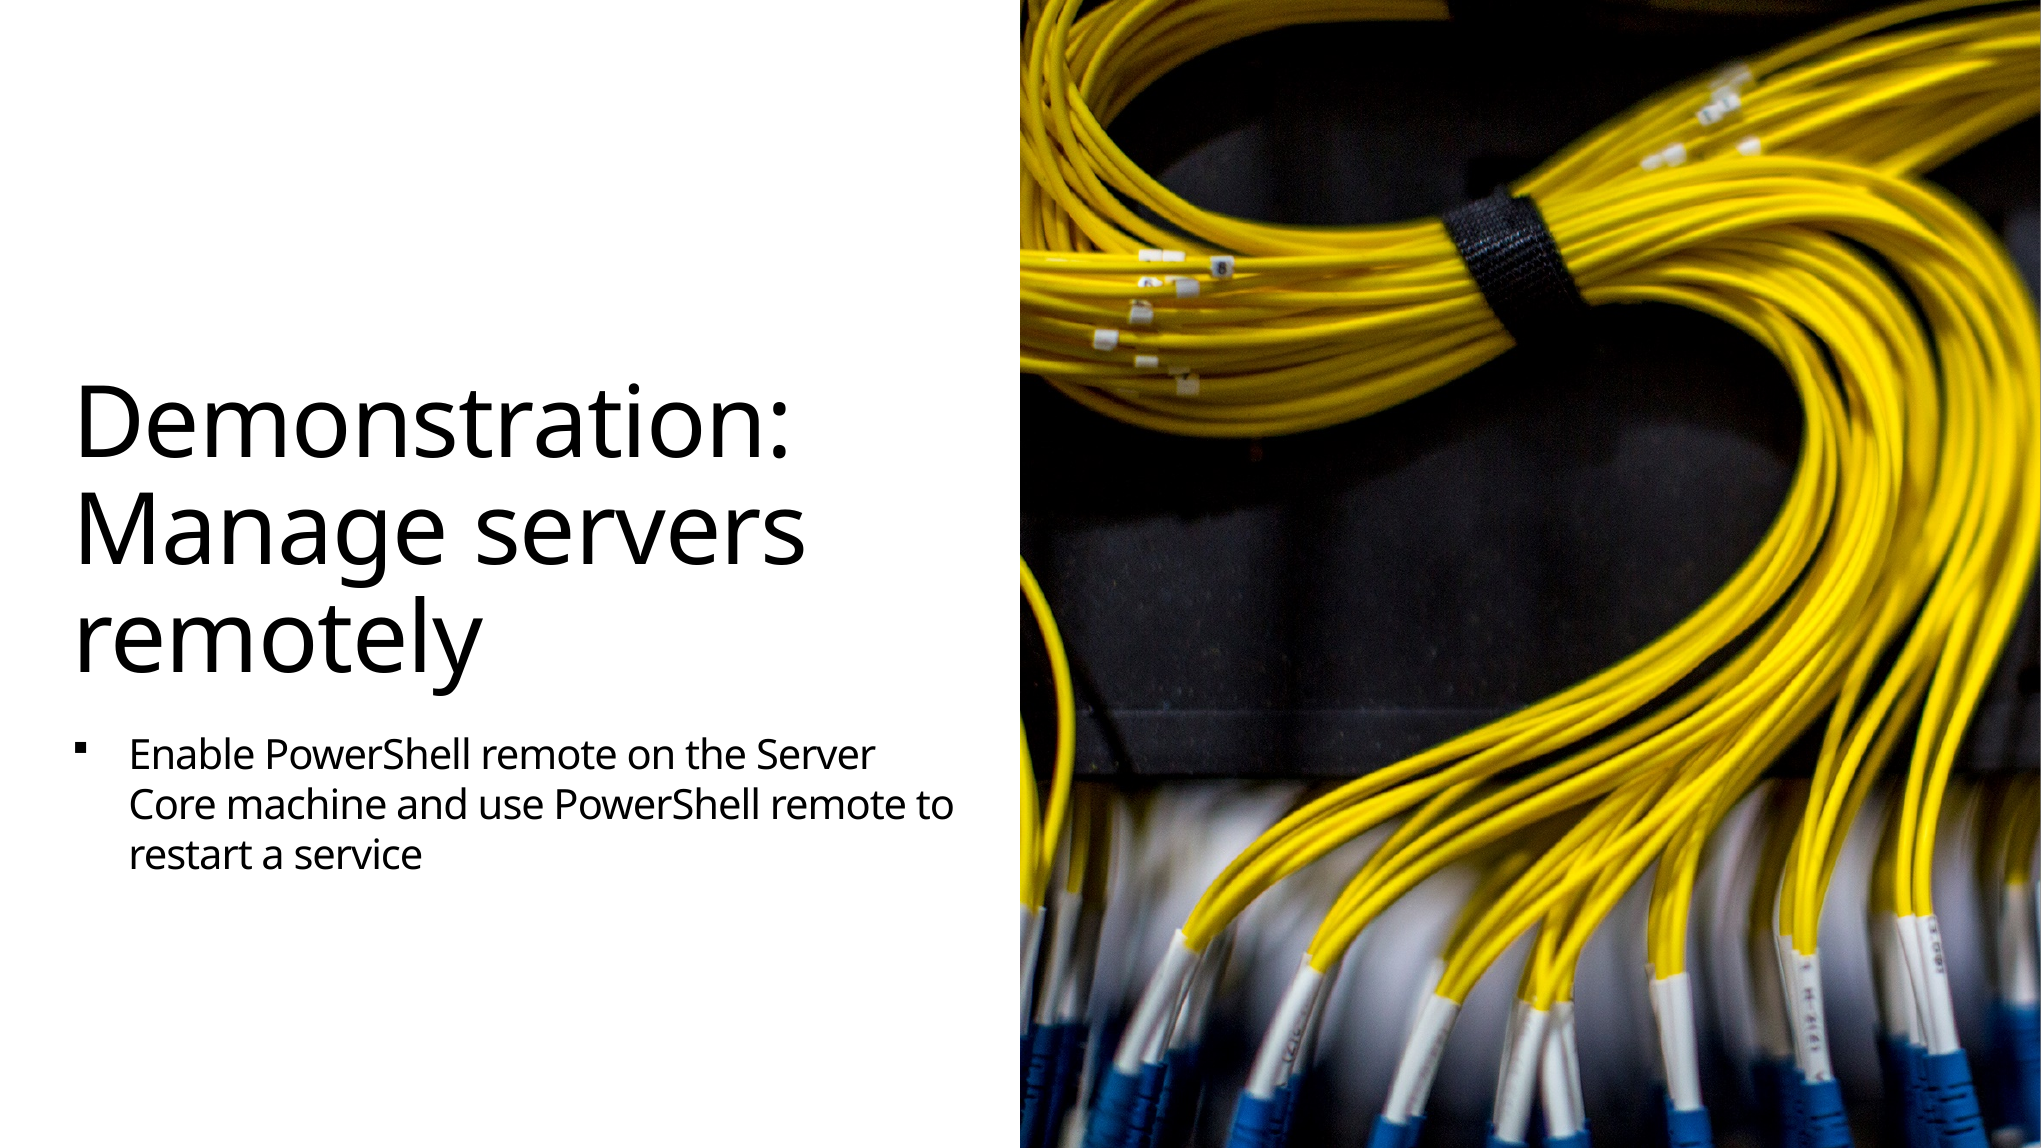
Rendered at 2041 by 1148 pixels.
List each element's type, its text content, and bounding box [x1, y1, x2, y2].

title Demonstration: Manage servers remotely [71, 424, 981, 725]
picture [1020, 0, 2041, 1148]
subtitle Enable PowerShell remote on the Server Core machine and use PowerShell remote to restart a service [71, 727, 981, 1005]
